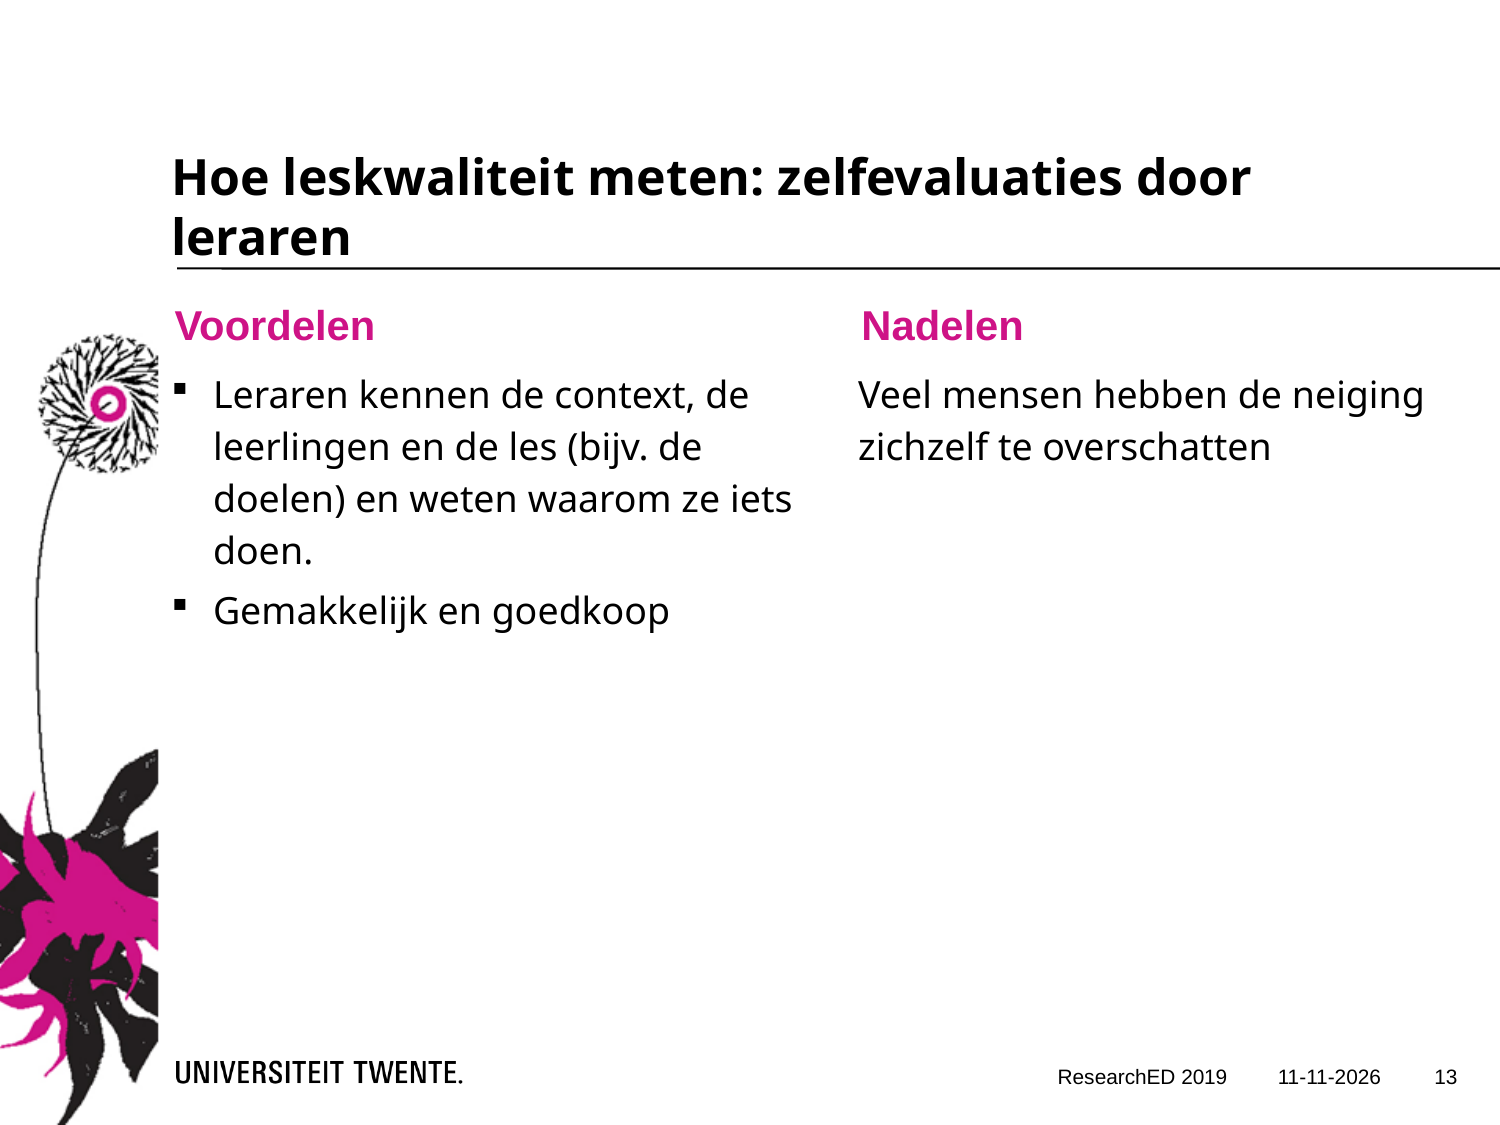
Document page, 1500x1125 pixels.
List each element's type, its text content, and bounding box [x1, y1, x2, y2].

list Nadelen [861, 251, 1500, 356]
text_box Hoe leskwaliteit meten: zelfevaluaties door leraren [171, 78, 1452, 266]
picture [0, 0, 482, 1125]
slide_number 13 [1395, 1049, 1458, 1125]
list Leraren kennen de context, de leerlingen en de les (bijv. de doelen) en weten waarom ze iets doen. Gemakkelijk en goedkoop [171, 356, 834, 1005]
list Veel mensen hebben de neiging zichzelf te overschatten [858, 356, 1500, 1005]
footer ResearchED 2019 [580, 1049, 1243, 1125]
list Voordelen [174, 266, 838, 357]
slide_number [1243, 1049, 1395, 1125]
